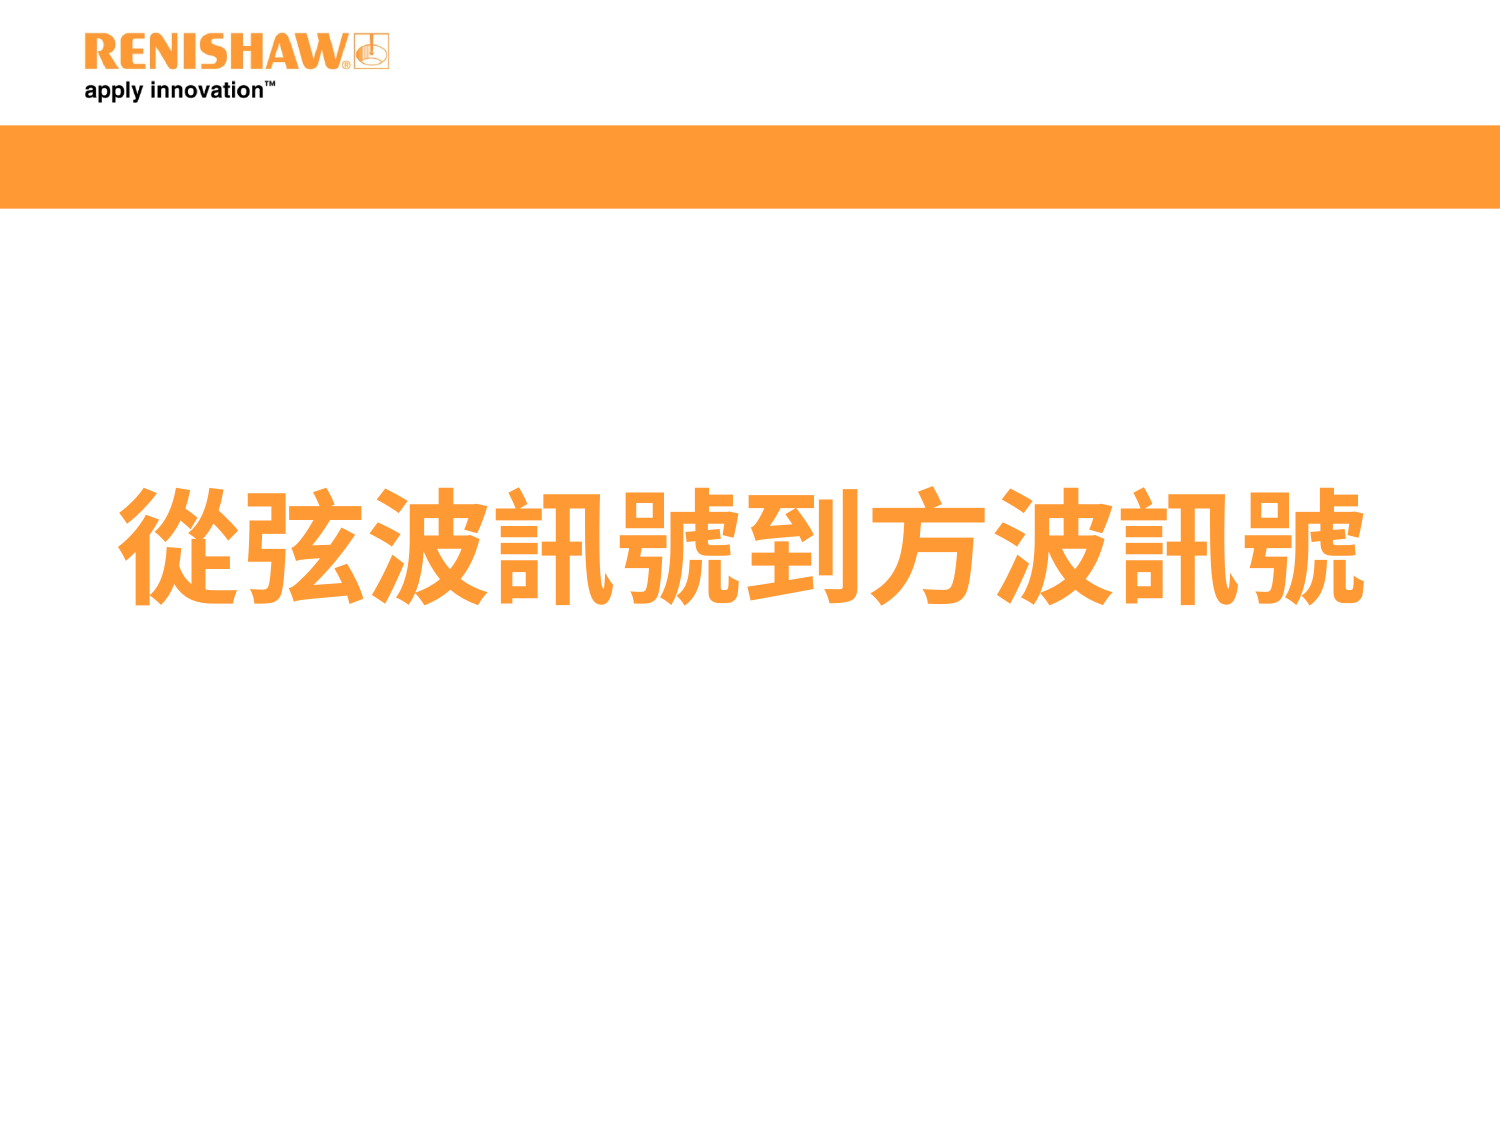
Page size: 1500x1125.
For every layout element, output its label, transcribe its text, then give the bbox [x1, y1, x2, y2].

picture [83, 30, 390, 104]
title 從弦波訊號到方波訊號 [101, 462, 1490, 625]
